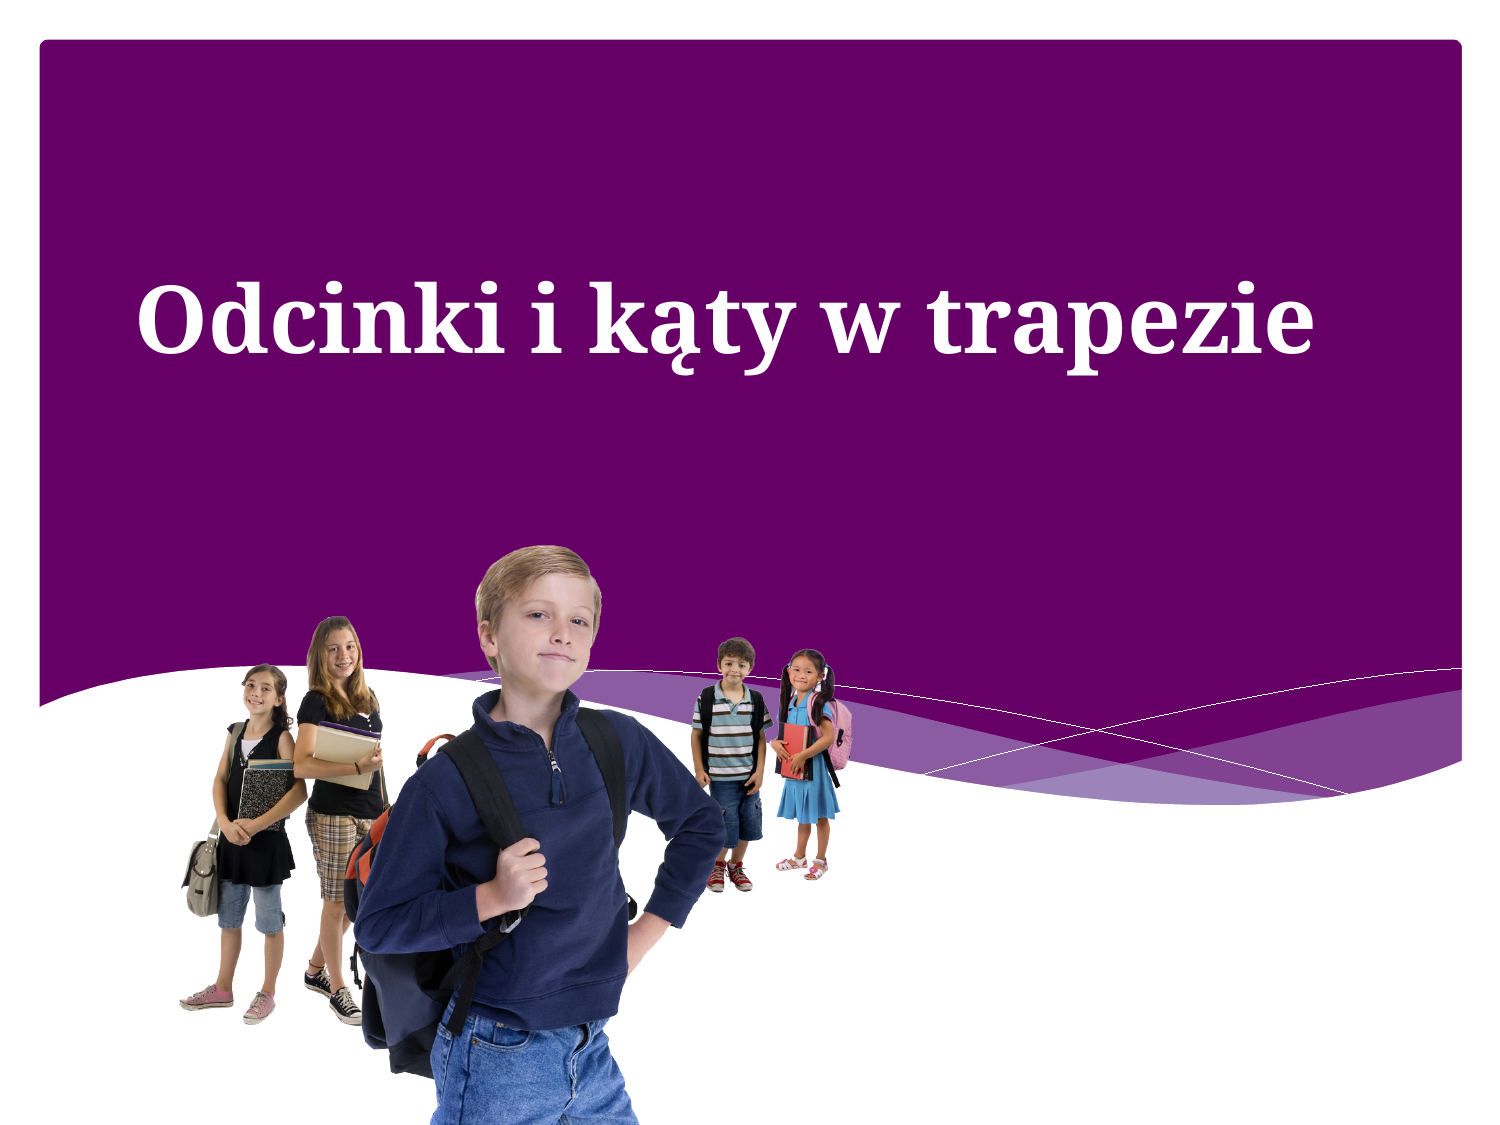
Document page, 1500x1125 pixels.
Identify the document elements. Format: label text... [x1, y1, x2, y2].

picture [172, 502, 883, 1125]
title Odcinki i kąty w trapezie [119, 252, 1459, 533]
